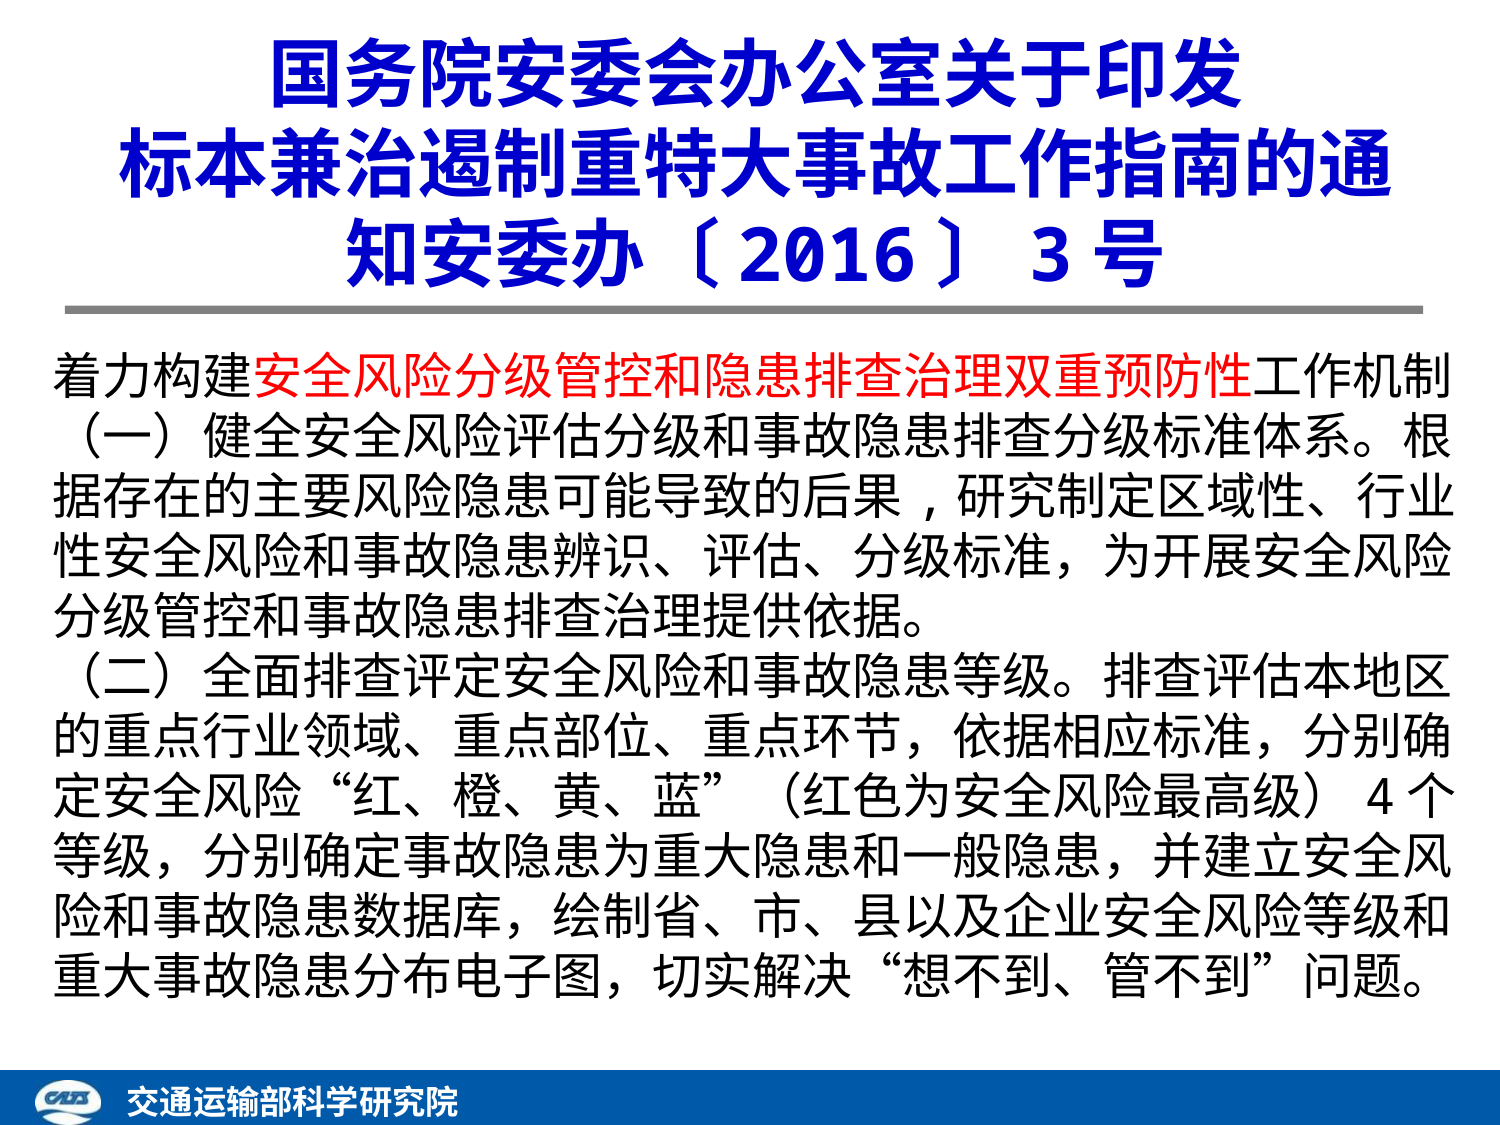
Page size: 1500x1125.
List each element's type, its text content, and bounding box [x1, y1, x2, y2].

picture [0, 1070, 1500, 1125]
text_box 着力构建安全风险分级管控和隐患排查治理双重预防性工作机制 （一）健全安全风险评估分级和事故隐患排查分级标准体系。根据存在的主要风险隐患可能导致的后果,研究制定区域性、行业性安全风险和事故隐患辨识、评估、分级标准，为开展安全风险分级管控和事故隐患排查治理提供依据。 （二）全面排查评定安全风险和事故隐患等级。排查评估本地区的重点行业领域、重点部位、重点环节，依据相应标准，分别确定安全风险“红、橙、黄、蓝”（红色为安全风险最高级）4个等级，分别确定事故隐患为重大隐患和一般隐患，并建立安全风险和事故隐患数据库，绘制省、市、县以及企业安全风险等级和重大事故隐患分布电子图，切实解决“想不到、管不到”问题。 [38, 306, 1500, 1012]
text_box 国务院安委会办公室关于印发 标本兼治遏制重特大事故工作指南的通知安委办〔2016〕3号 [76, 19, 1436, 304]
